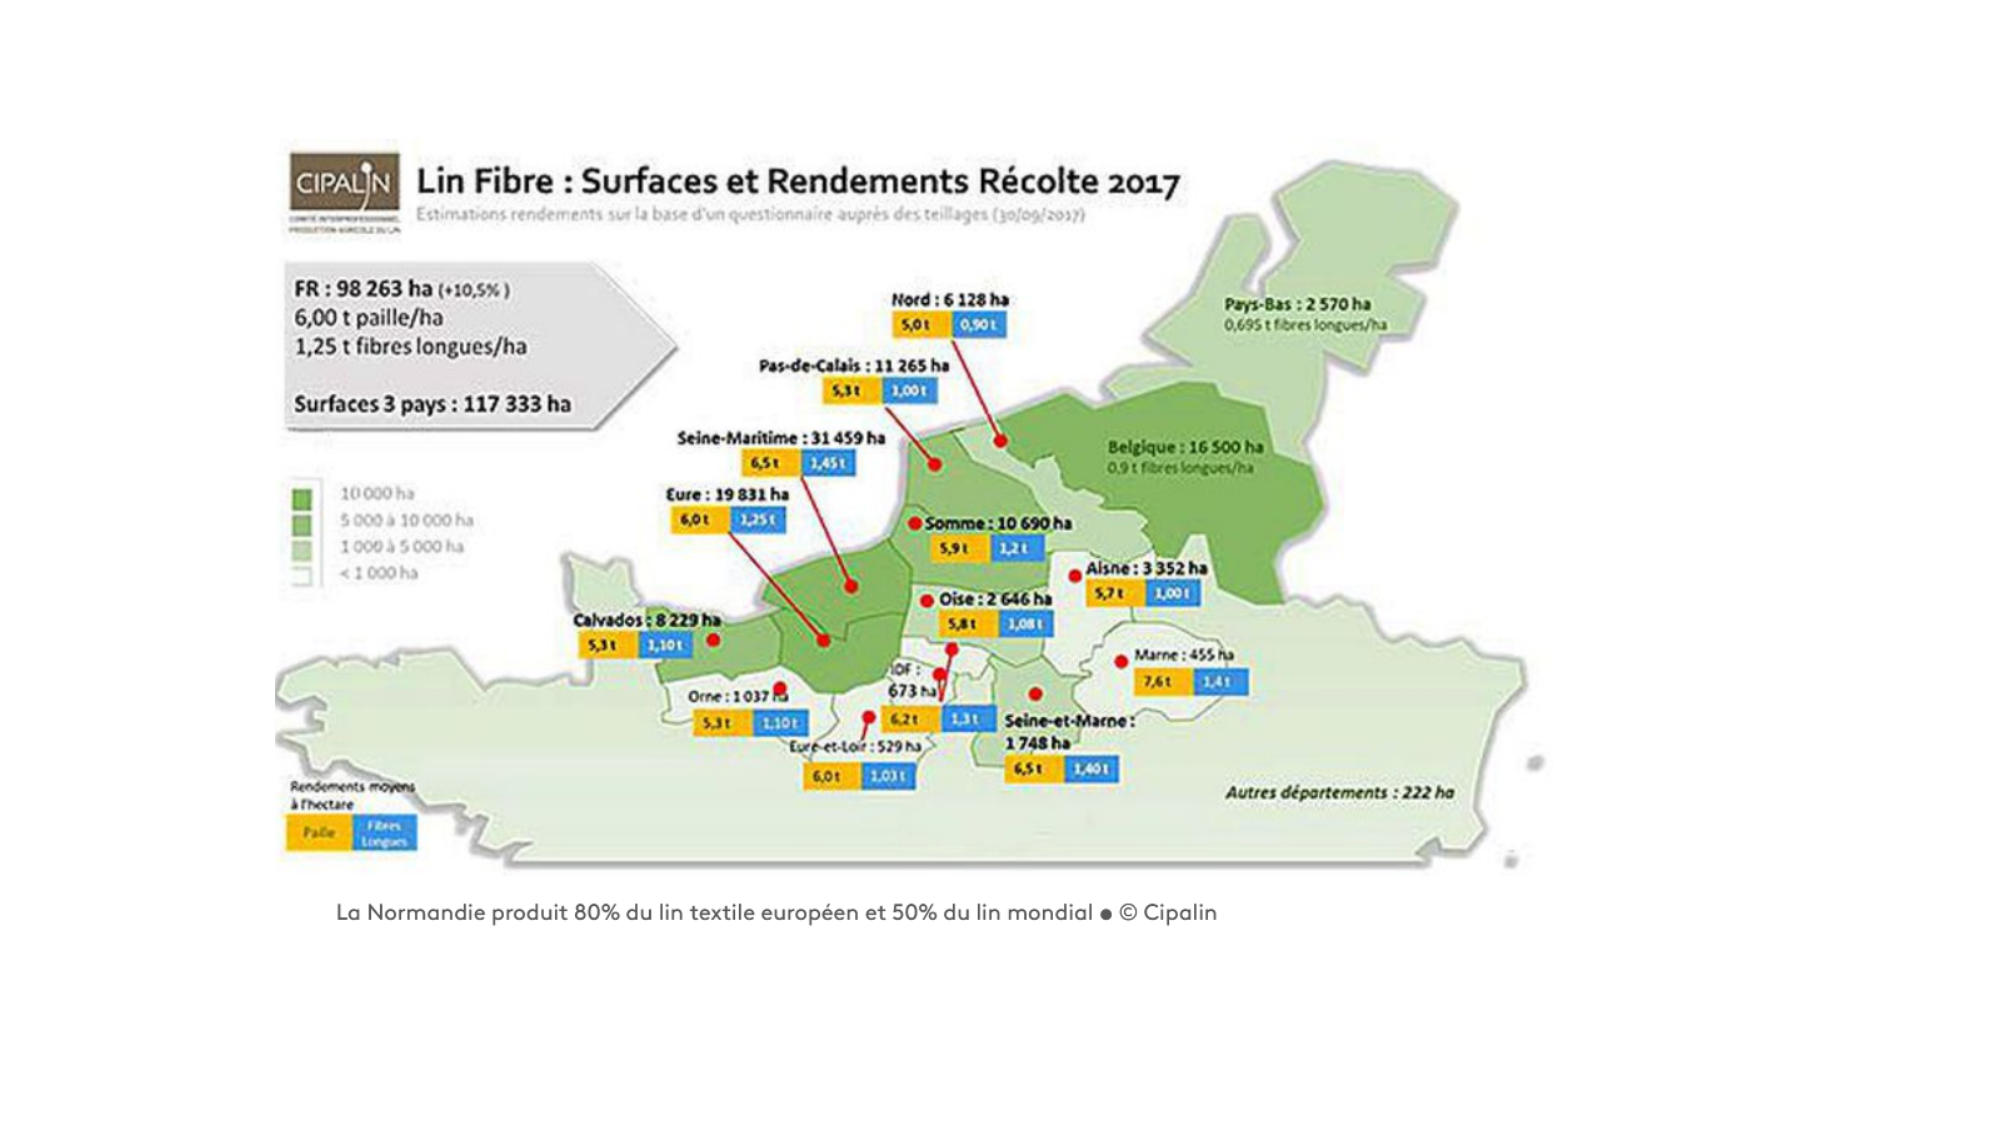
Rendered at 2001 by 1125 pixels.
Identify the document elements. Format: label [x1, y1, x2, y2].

picture [275, 129, 1572, 940]
